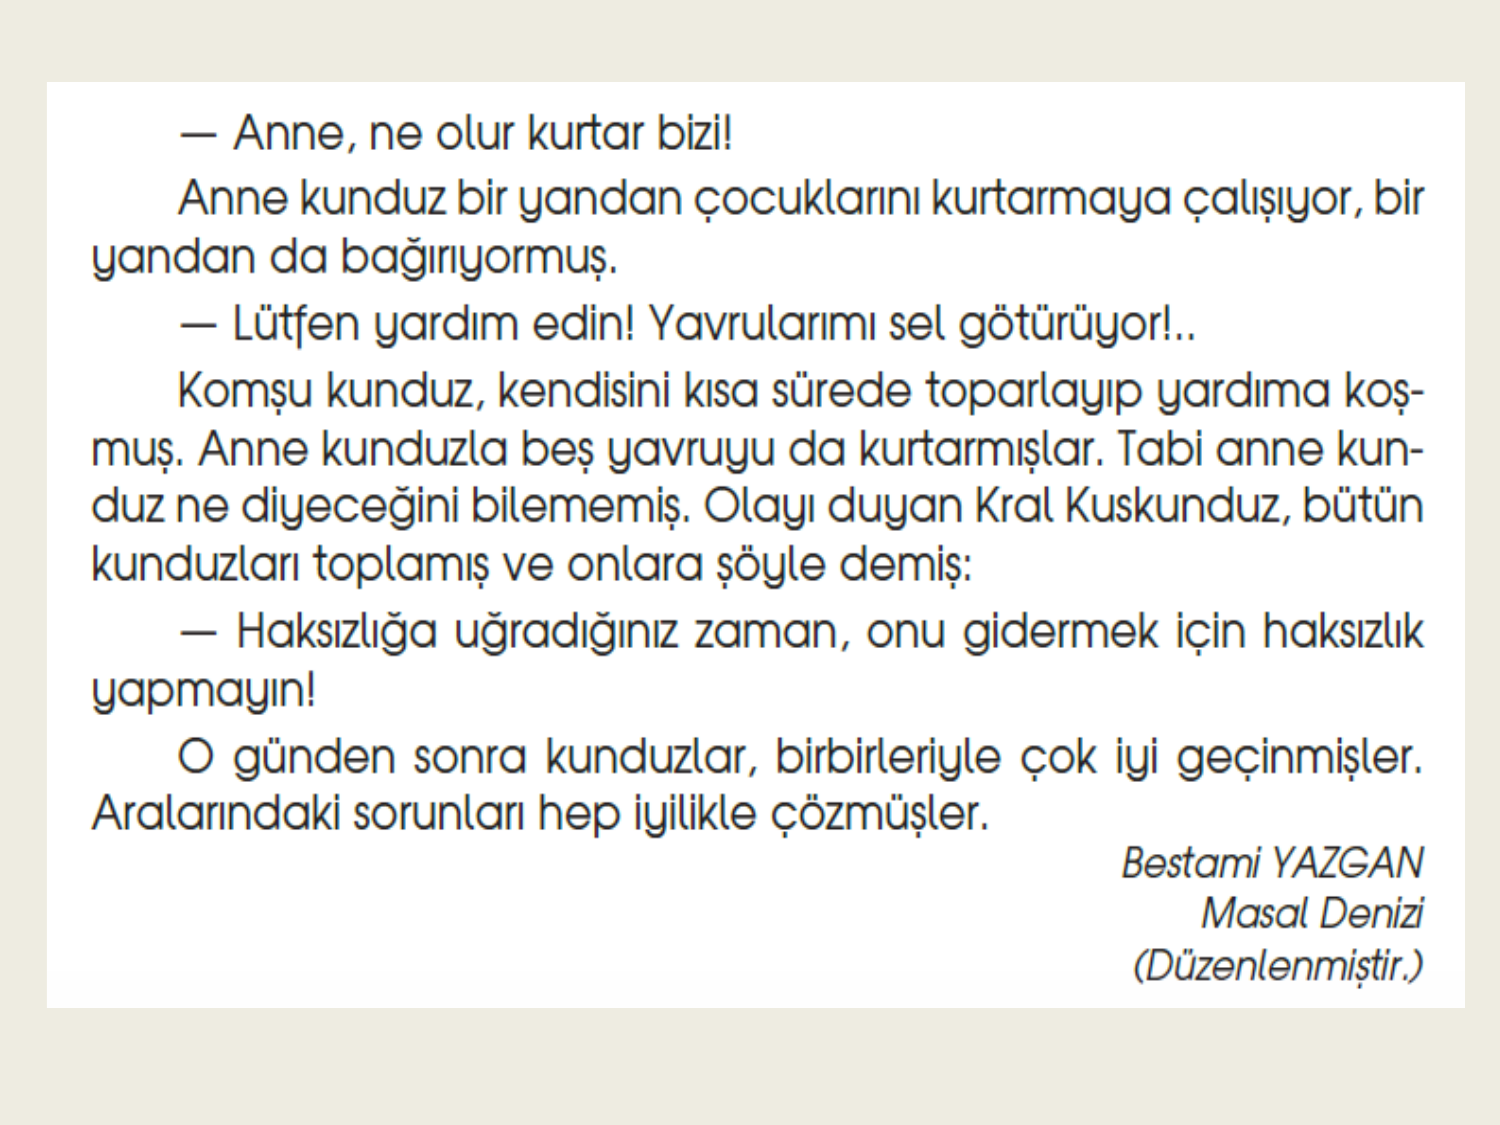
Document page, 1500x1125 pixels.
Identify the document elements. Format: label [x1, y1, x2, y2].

picture [46, 81, 1466, 1009]
